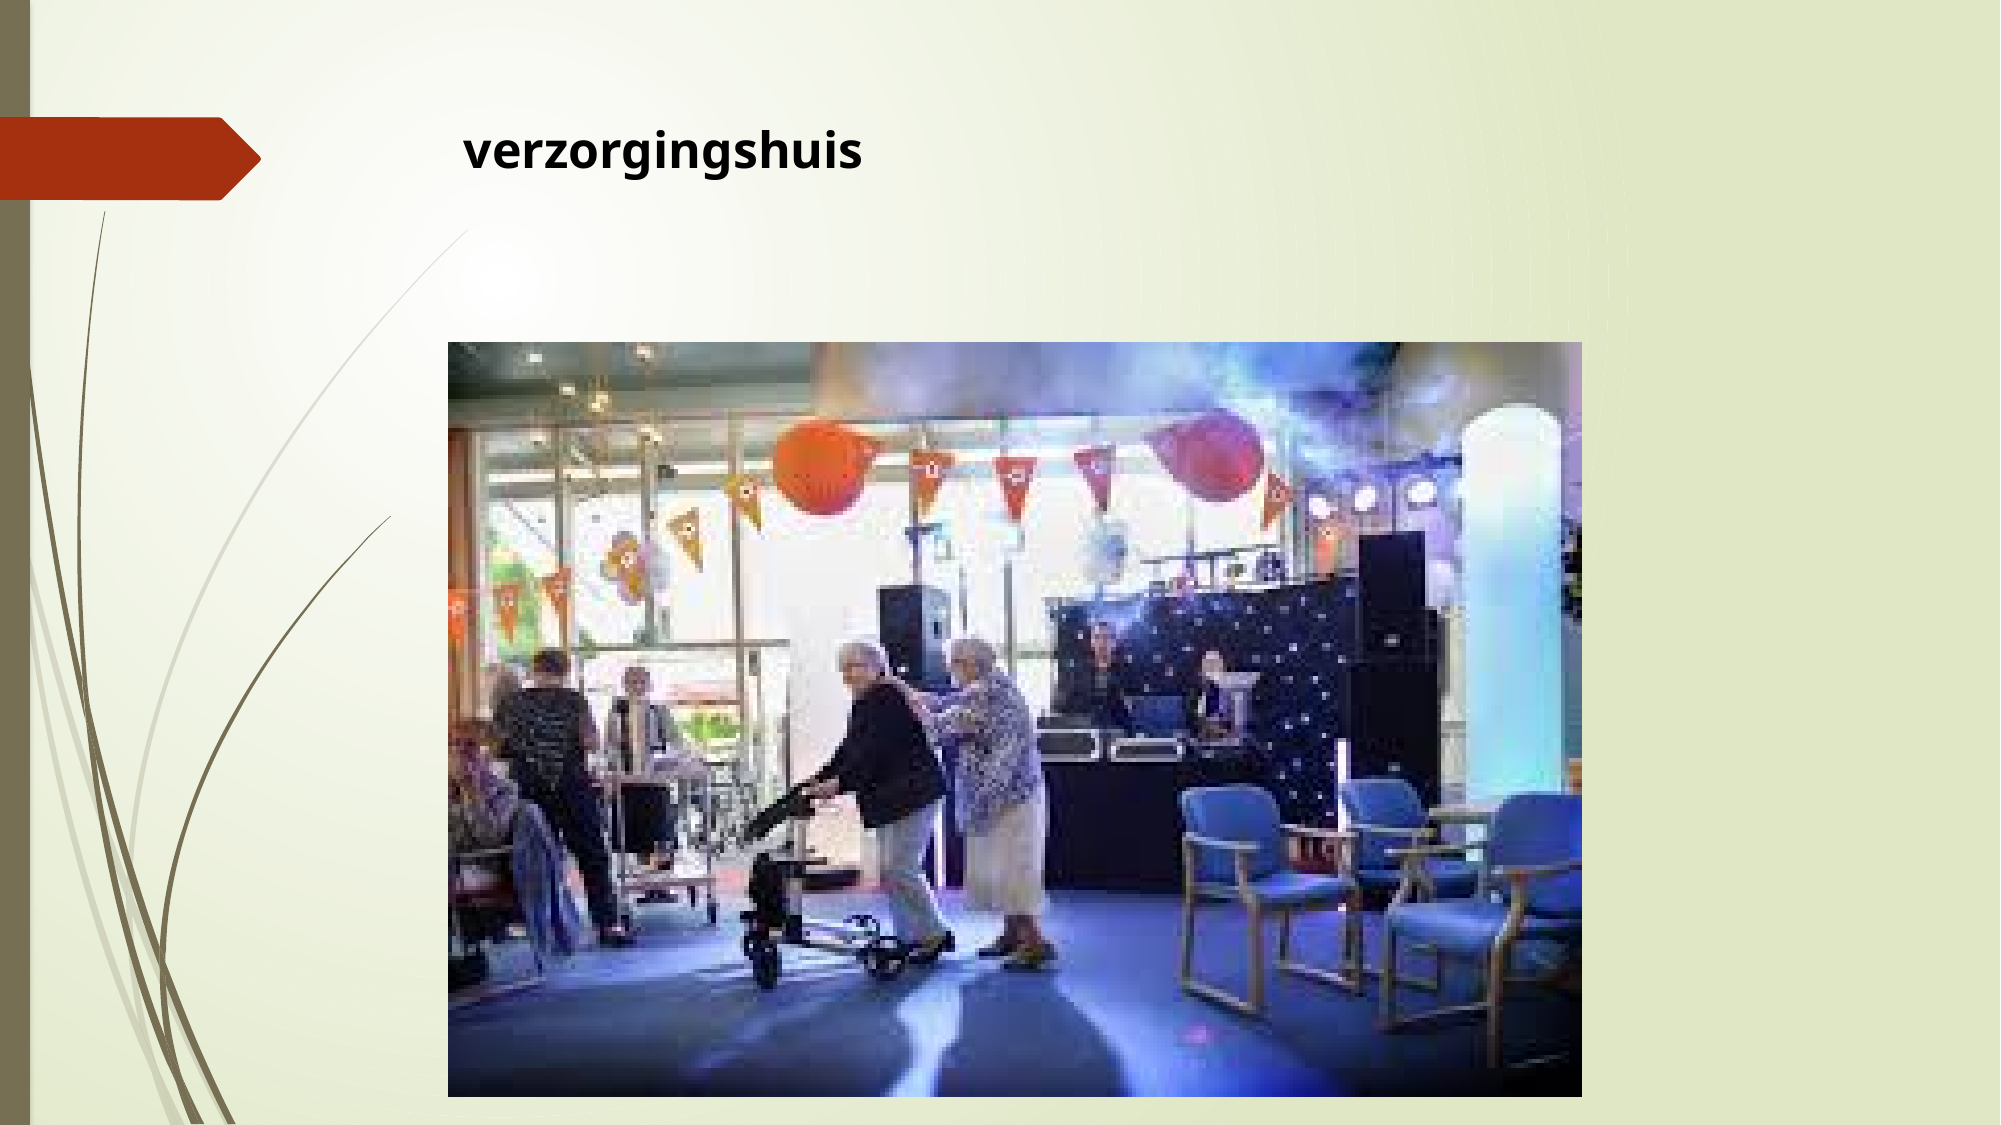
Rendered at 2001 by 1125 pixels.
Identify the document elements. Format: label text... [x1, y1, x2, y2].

text_box verzorgingshuis [448, 111, 1512, 187]
picture [448, 342, 1582, 1097]
